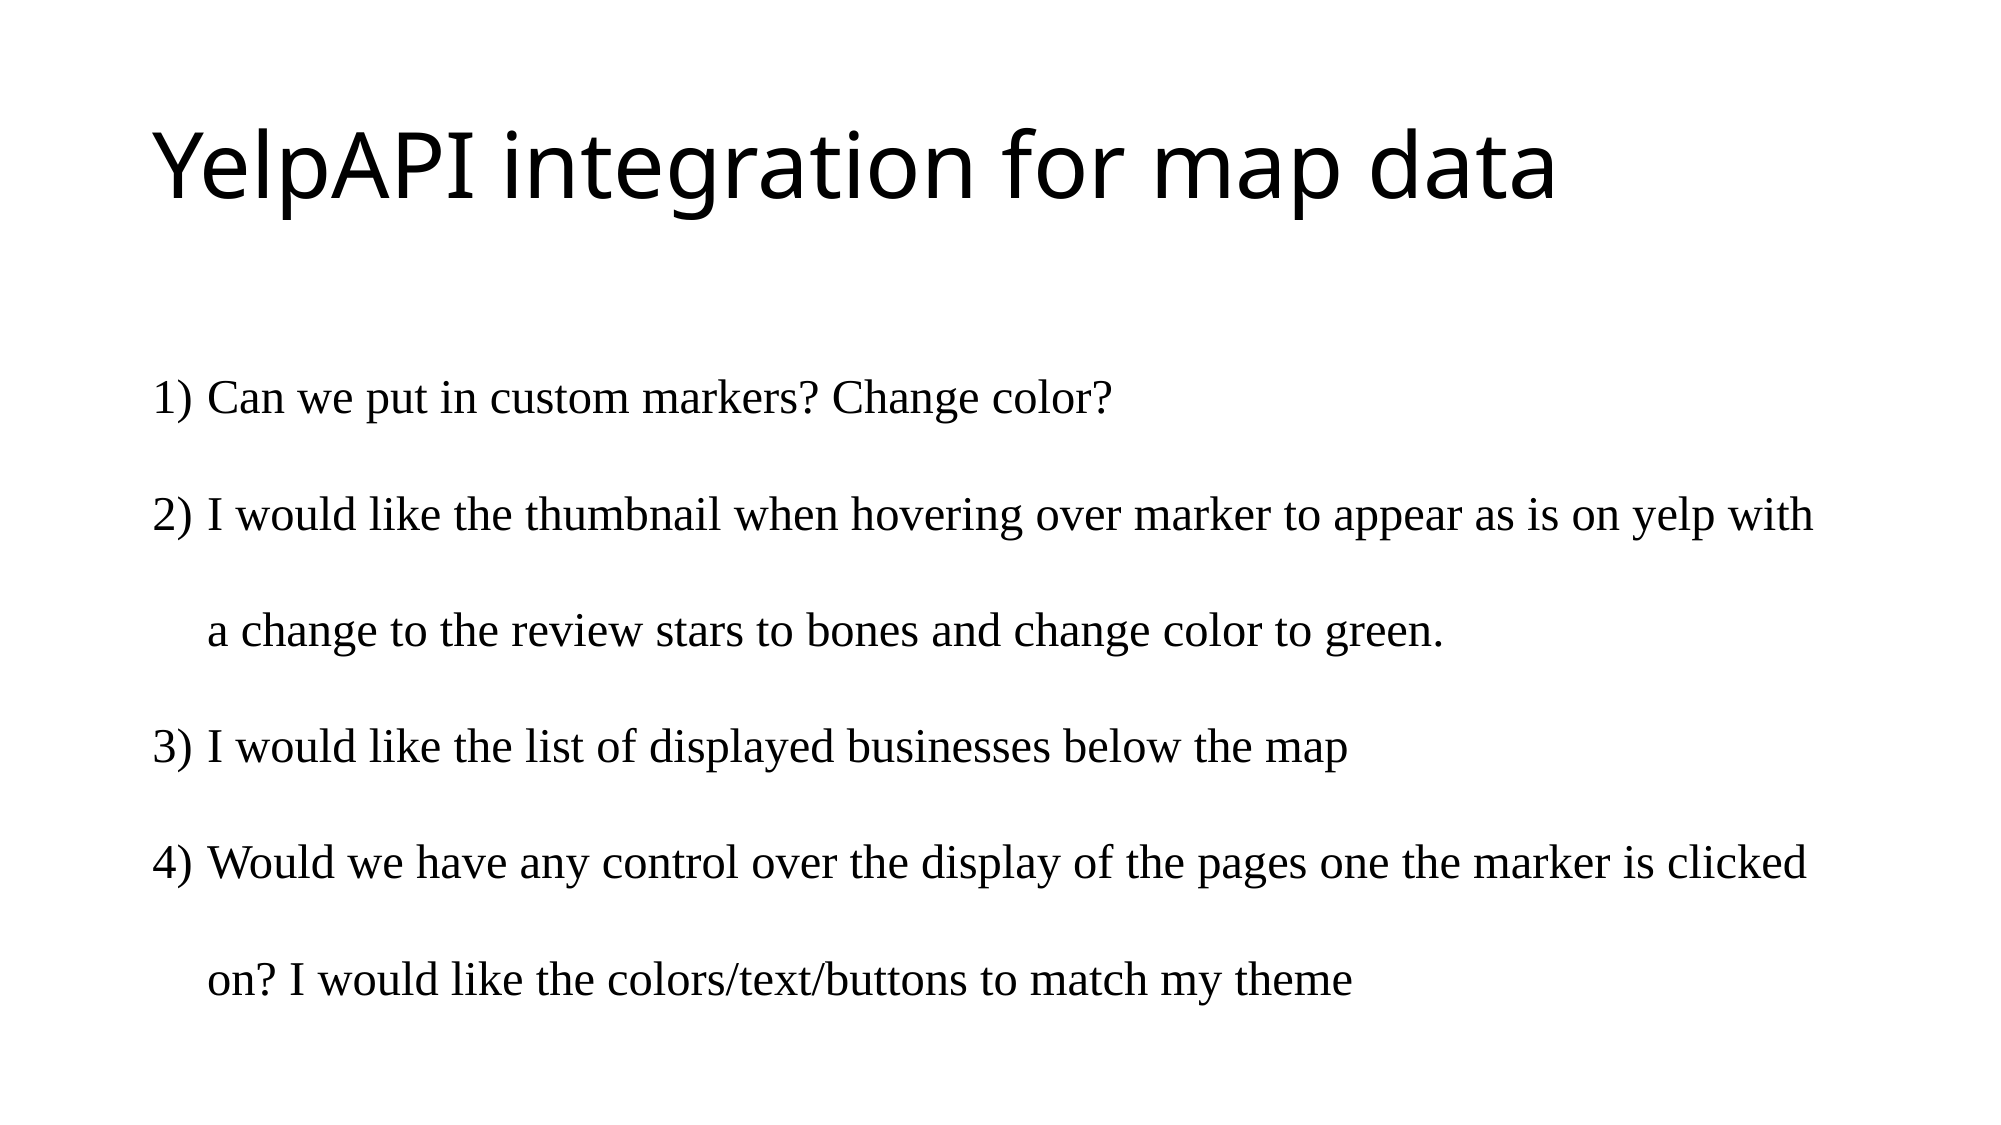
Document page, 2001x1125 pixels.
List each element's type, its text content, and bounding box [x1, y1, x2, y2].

list Can we put in custom markers? Change color? I would like the thumbnail when hovering over marker to appear as is on yelp with a change to the review stars to bones and change color to green. I would like the list of displayed businesses below the map Would we have any control over the display of the pages one the marker is clicked on? I would like the colors/text/buttons to match my theme [137, 299, 1863, 1014]
title YelpAPI integration for map data [137, 59, 1863, 278]
